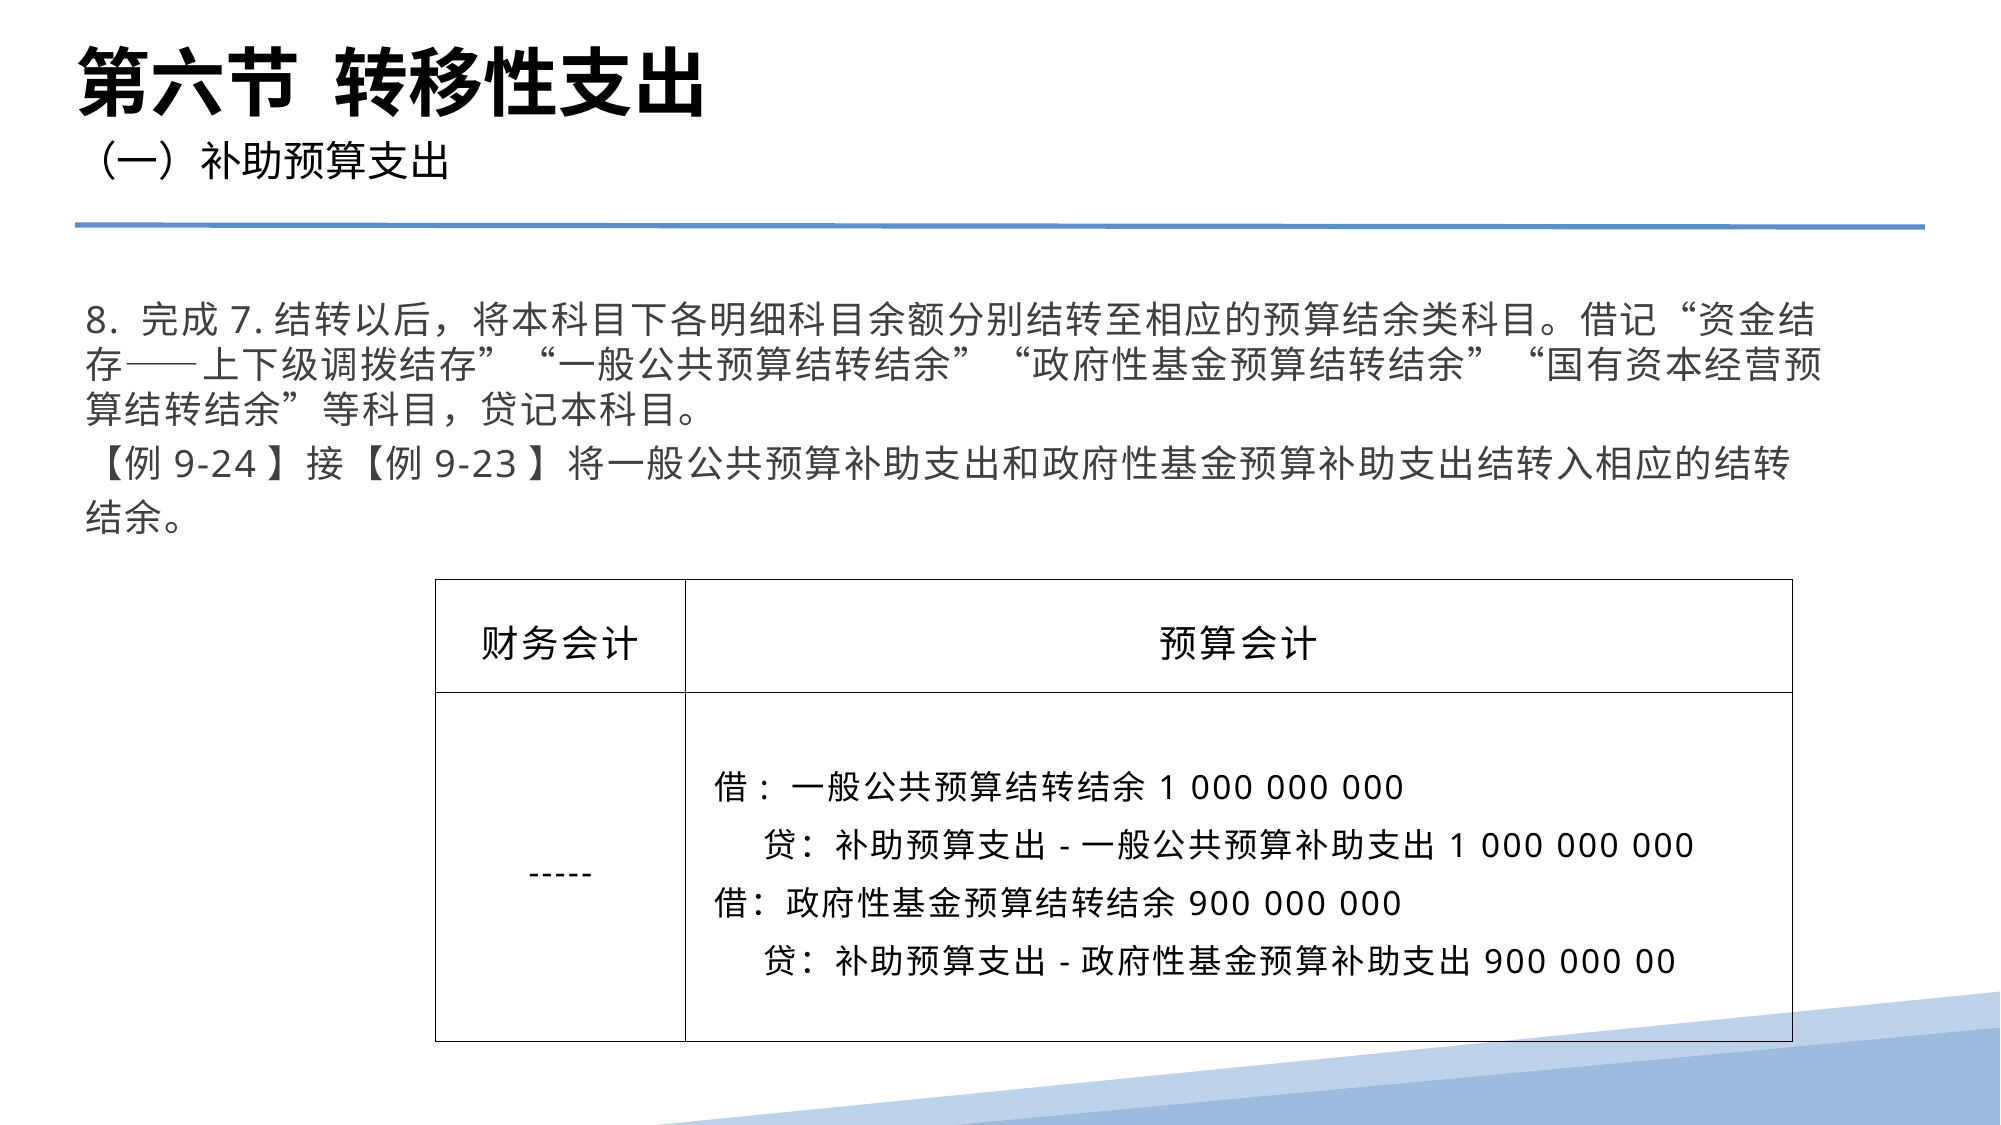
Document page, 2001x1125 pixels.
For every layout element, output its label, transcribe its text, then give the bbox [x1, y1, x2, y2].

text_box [74, 224, 1925, 228]
table_header 财务会计 [436, 580, 685, 692]
text_box （一）补助预算支出 [75, 124, 1925, 200]
table_cell 借: 一般公共预算结转结余1 000 000 000 贷：补助预算支出-一般公共预算补助支出1 000 000 000 借：政府性基金预算结转结余900 000 000 贷：补助预算支出-政府性基金预算补助支出900 000 00 [686, 693, 1792, 991]
table_cell ----- [436, 693, 685, 1041]
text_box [656, 991, 2000, 1125]
text_box 8. 完成7.结转以后，将本科目下各明细科目余额分别结转至相应的预算结余类科目。借记“资金结存——上下级调拨结存”“一般公共预算结转结余”“政府性基金预算结转结余”“国有资本经营预算结转结余”等科目，贷记本科目。 【例9-24】接【例9-23】将一般公共预算补助支出和政府性基金预算补助支出结转入相应的结转结余。 [74, 228, 1843, 563]
text_box 第六节 转移性支出 [75, 24, 1925, 124]
table_header 预算会计 [686, 580, 1792, 692]
